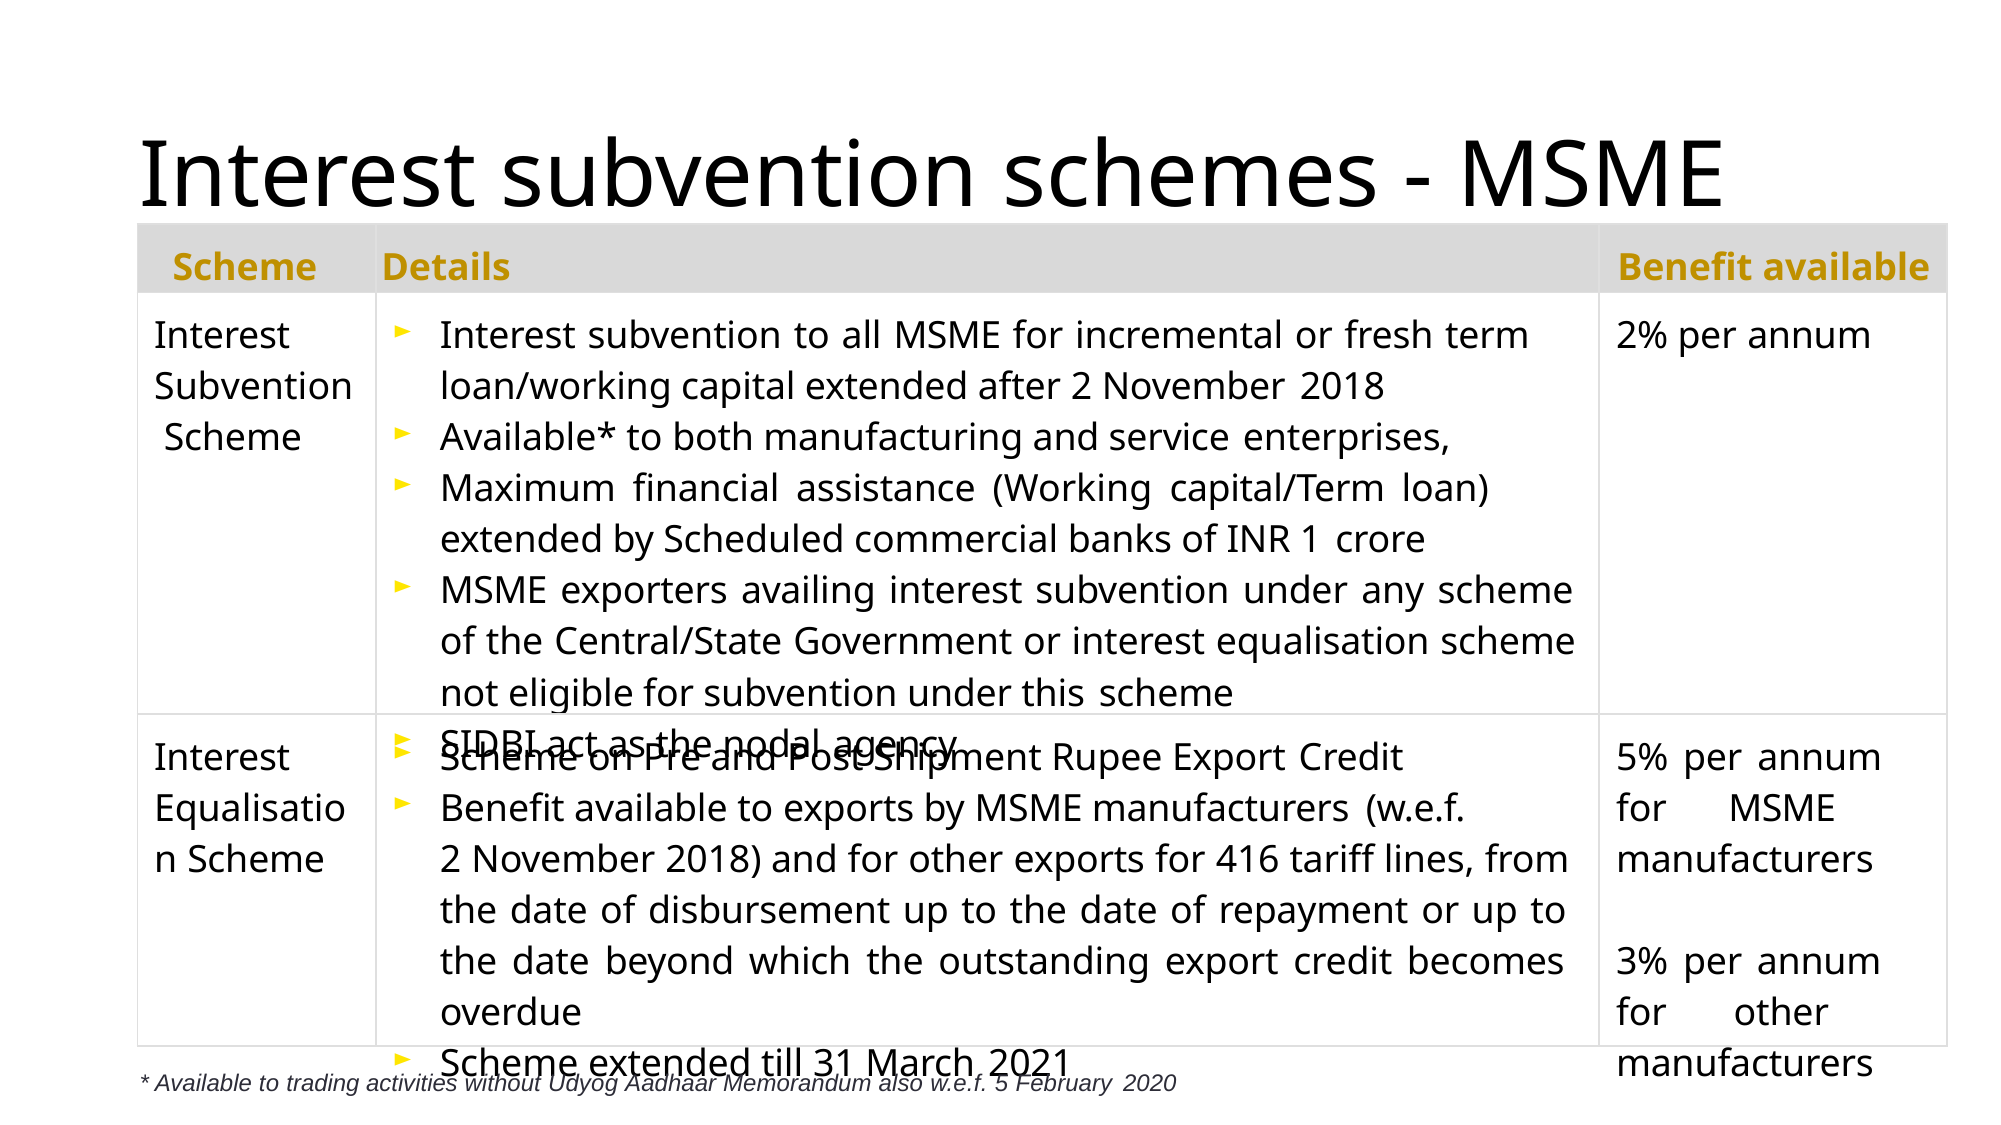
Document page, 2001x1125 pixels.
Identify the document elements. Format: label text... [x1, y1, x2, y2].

table_cell 2% per annum [1600, 293, 1946, 713]
title Interest subvention schemes - MSME [137, 73, 1863, 223]
table_header Details [377, 225, 1598, 292]
table_cell 5% per annum for MSME manufacturers 3% per annum for other manufacturers [1600, 715, 1946, 1045]
table_cell Interest Equalisatio n Scheme [138, 715, 375, 1045]
table_header Benefit available [1600, 225, 1946, 292]
table_header Scheme [138, 225, 375, 292]
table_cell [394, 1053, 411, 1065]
text_box * Available to trading activities without Udyog Aadhaar Memorandum also w.e.f. 5 February 2020 [137, 1065, 1196, 1097]
table_cell Scheme on Pre and Post Shipment Rupee Export Credit Benefit available to exports by MSME manufacturers (w.e.f. 2 November 2018) and for other exports for 416 tariff lines, from the date of disbursement up to the date of repayment or up to the date beyond which the outstanding export credit becomes overdue Scheme extended till 31 March 2021 [377, 715, 1598, 1045]
table_cell Interest Subvention Scheme [138, 293, 375, 713]
table_cell Interest subvention to all MSME for incremental or fresh term loan/working capital extended after 2 November 2018 Available* to both manufacturing and service enterprises, Maximum financial assistance (Working capital/Term loan) extended by Scheduled commercial banks of INR 1 crore MSME exporters availing interest subvention under any scheme of the Central/State Government or interest equalisation scheme not eligible for subvention under this scheme SIDBI act as the nodal agency [377, 293, 1598, 713]
